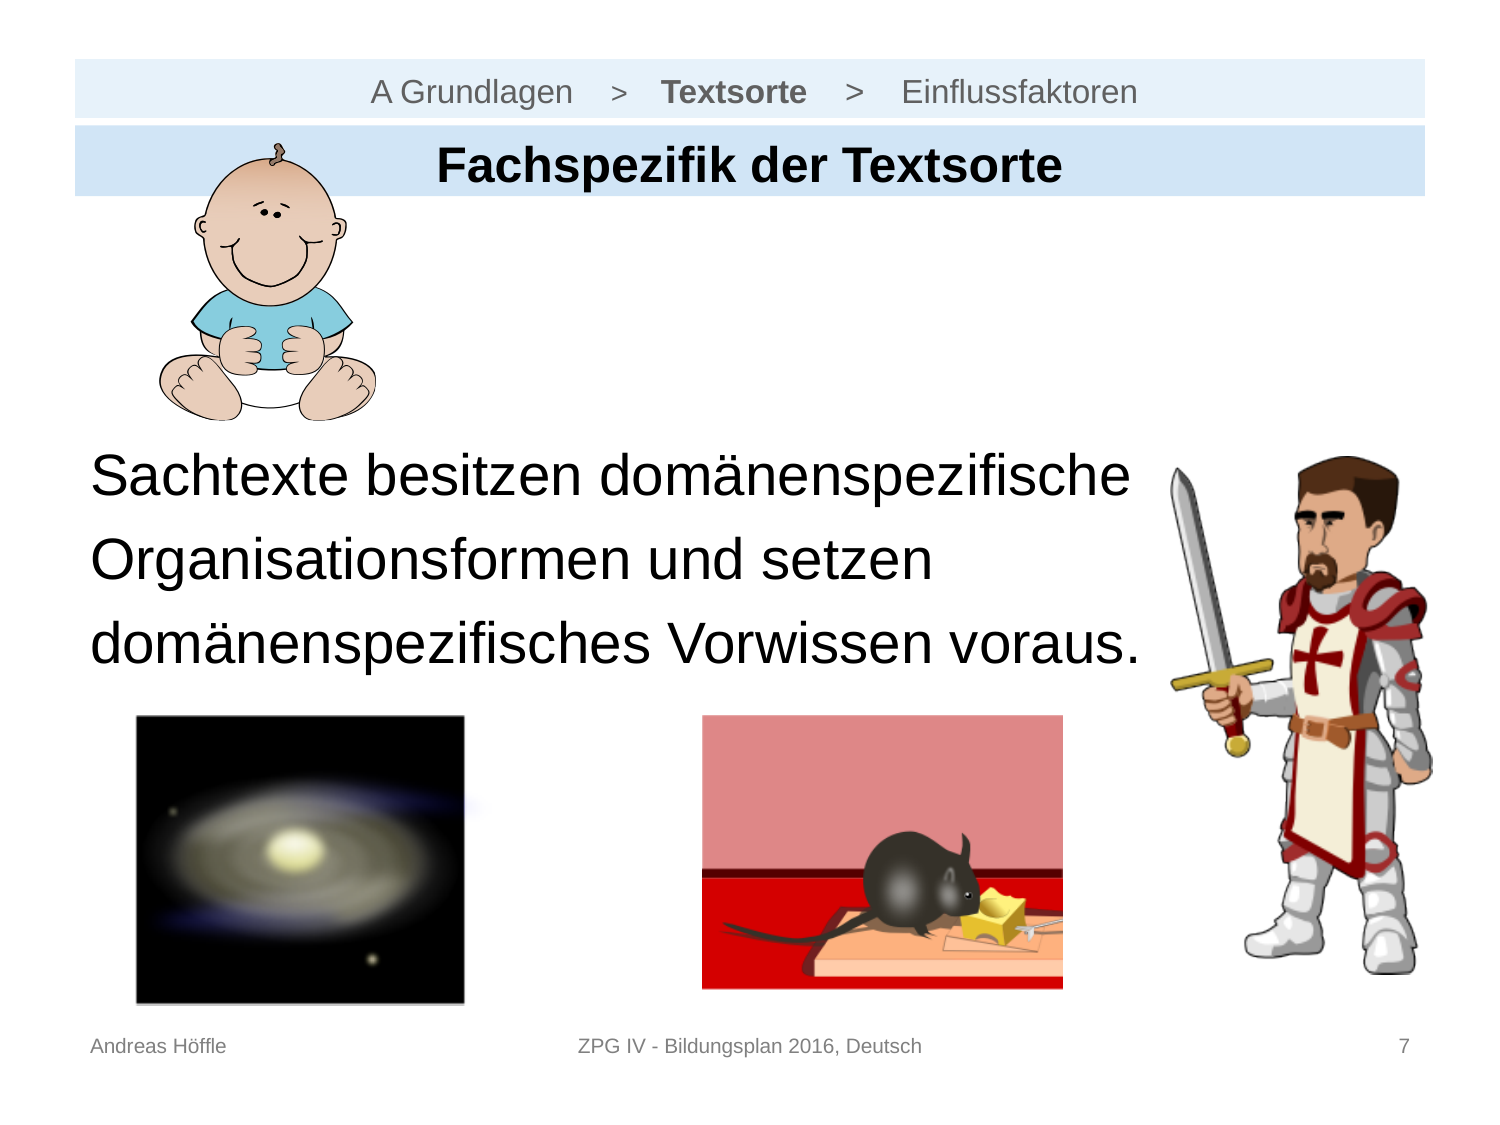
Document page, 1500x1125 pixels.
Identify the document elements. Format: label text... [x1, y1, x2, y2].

picture [1169, 455, 1434, 976]
list Fachspezifik der Textsorte [74, 125, 1426, 197]
picture [159, 143, 376, 421]
title A Grundlagen > Textsorte > Einflussfaktoren [74, 58, 1426, 119]
slide_number 6 [1074, 1024, 1426, 1101]
picture [702, 715, 1063, 990]
footer ZPG IV - Bildungsplan 2016, Deutsch [512, 1024, 988, 1101]
text_box [762, 262, 1425, 988]
list Sachtexte besitzen domänenspezifische Organisationsformen und setzen domänenspezifisches Vorwissen voraus. [74, 262, 762, 882]
picture [135, 715, 493, 1006]
slide_number Andreas Höffle [74, 1024, 426, 1101]
